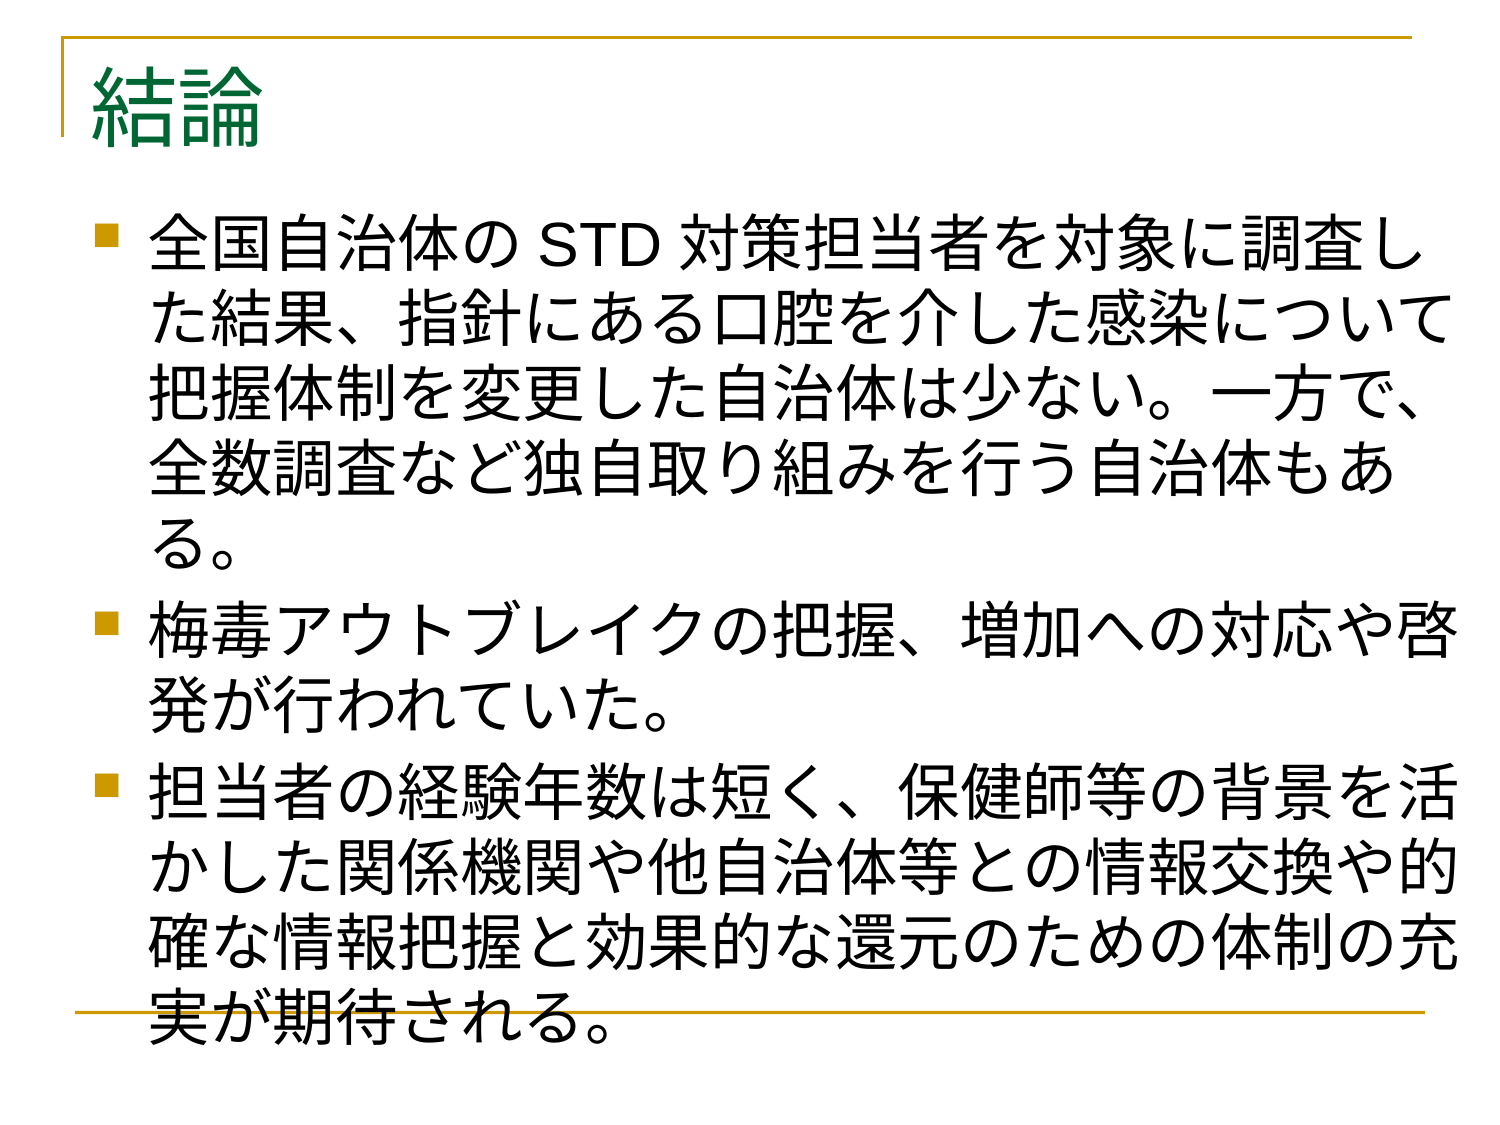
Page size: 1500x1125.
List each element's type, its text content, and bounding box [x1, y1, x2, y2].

list 全国自治体のSTD対策担当者を対象に調査した結果、指針にある口腔を介した感染について把握体制を変更した自治体は少ない。一方で、全数調査など独自取り組みを行う自治体もある。 梅毒アウトブレイクの把握、増加への対応や啓発が行われていた。 担当者の経験年数は短く、保健師等の背景を活かした関係機関や他自治体等との情報交換や的確な情報把握と効果的な還元のための体制の充実が期待される。 [76, 196, 1483, 1000]
title 結論 [74, 45, 1426, 185]
